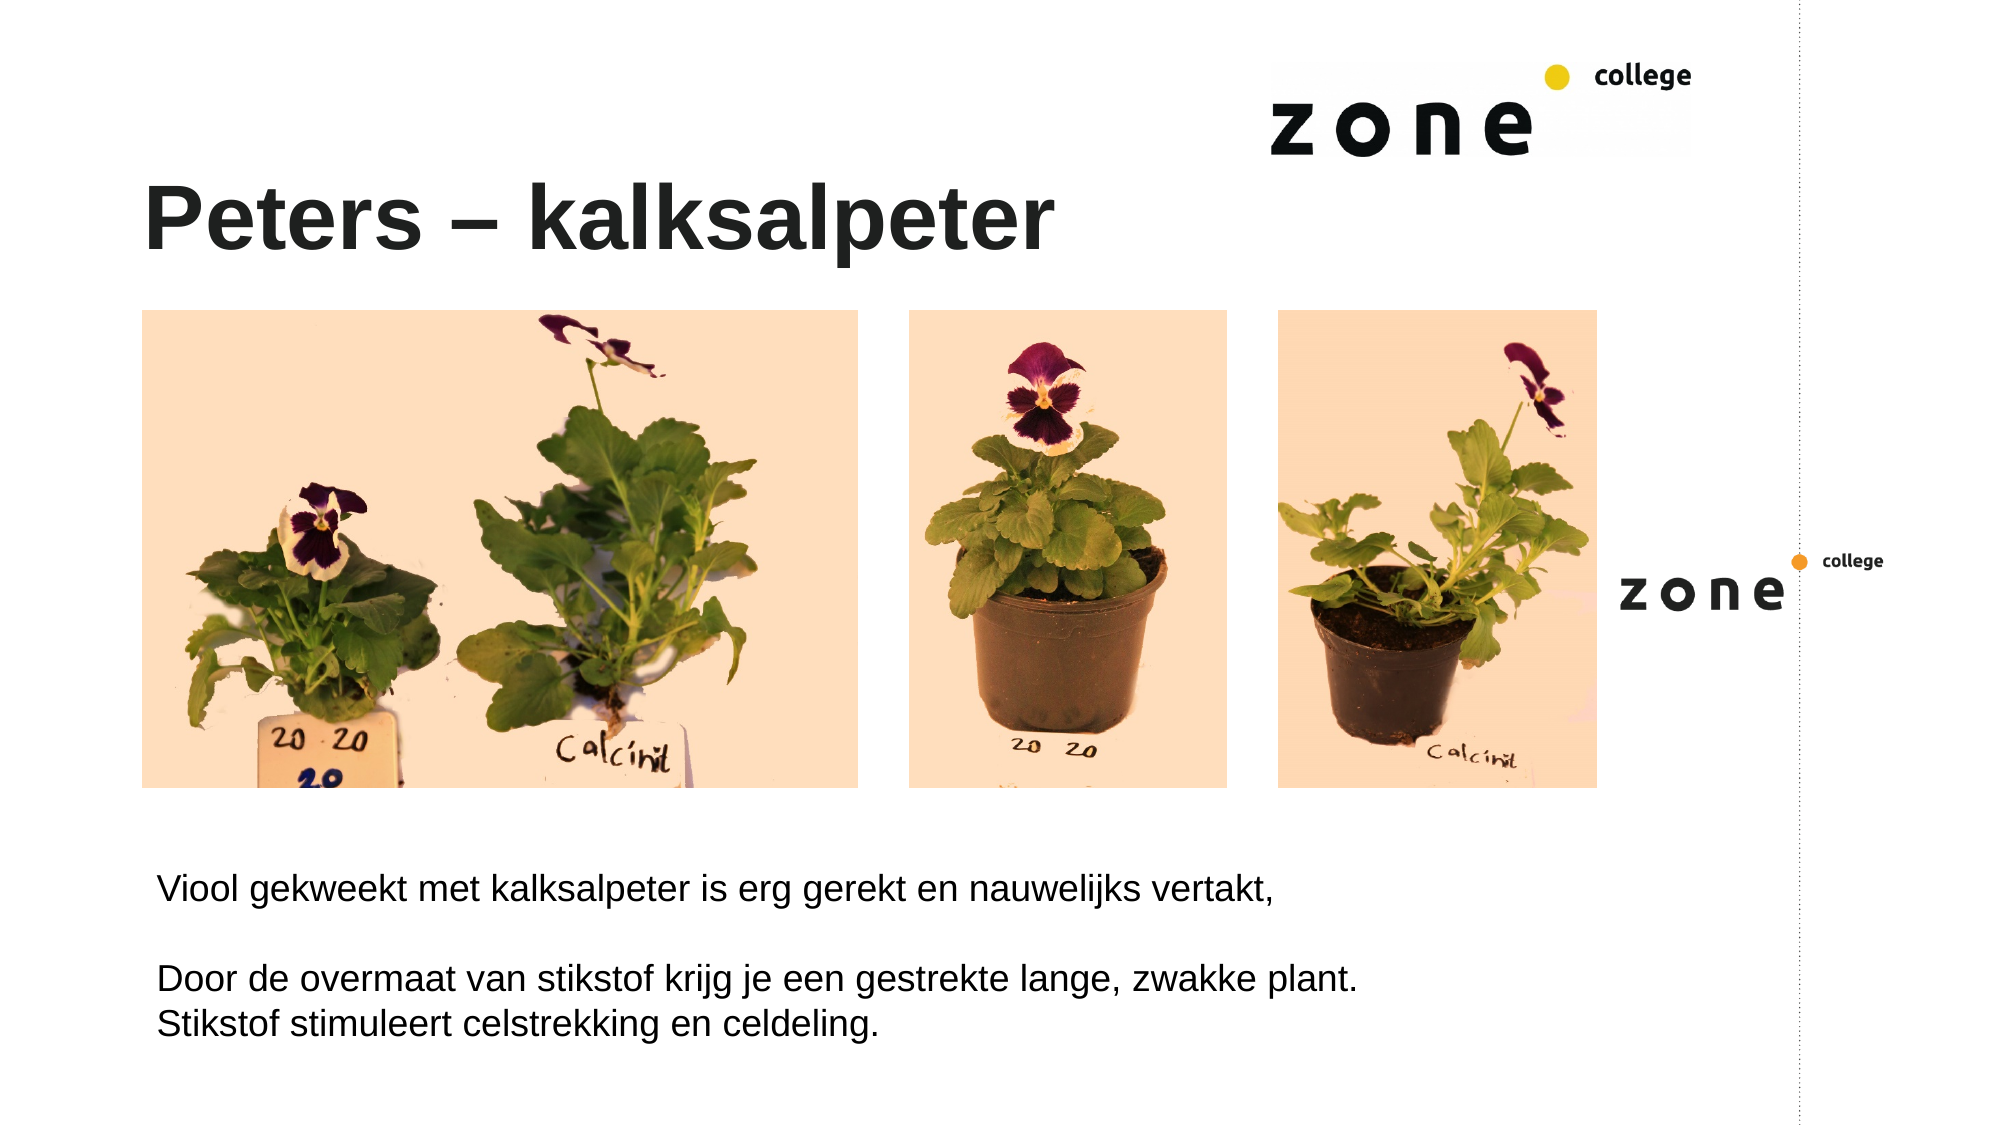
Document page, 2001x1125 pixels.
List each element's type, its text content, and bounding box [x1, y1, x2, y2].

text_box Viool gekweekt met kalksalpeter is erg gerekt en nauwelijks vertakt, Door de overmaat van stikstof krijg je een gestrekte lange, zwakke plant. Stikstof stimuleert celstrekking en celdeling. [141, 856, 1607, 1051]
picture [1271, 0, 2001, 1125]
picture [909, 310, 1227, 788]
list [141, 310, 858, 788]
title Peters – kalksalpeter [143, 170, 1438, 290]
